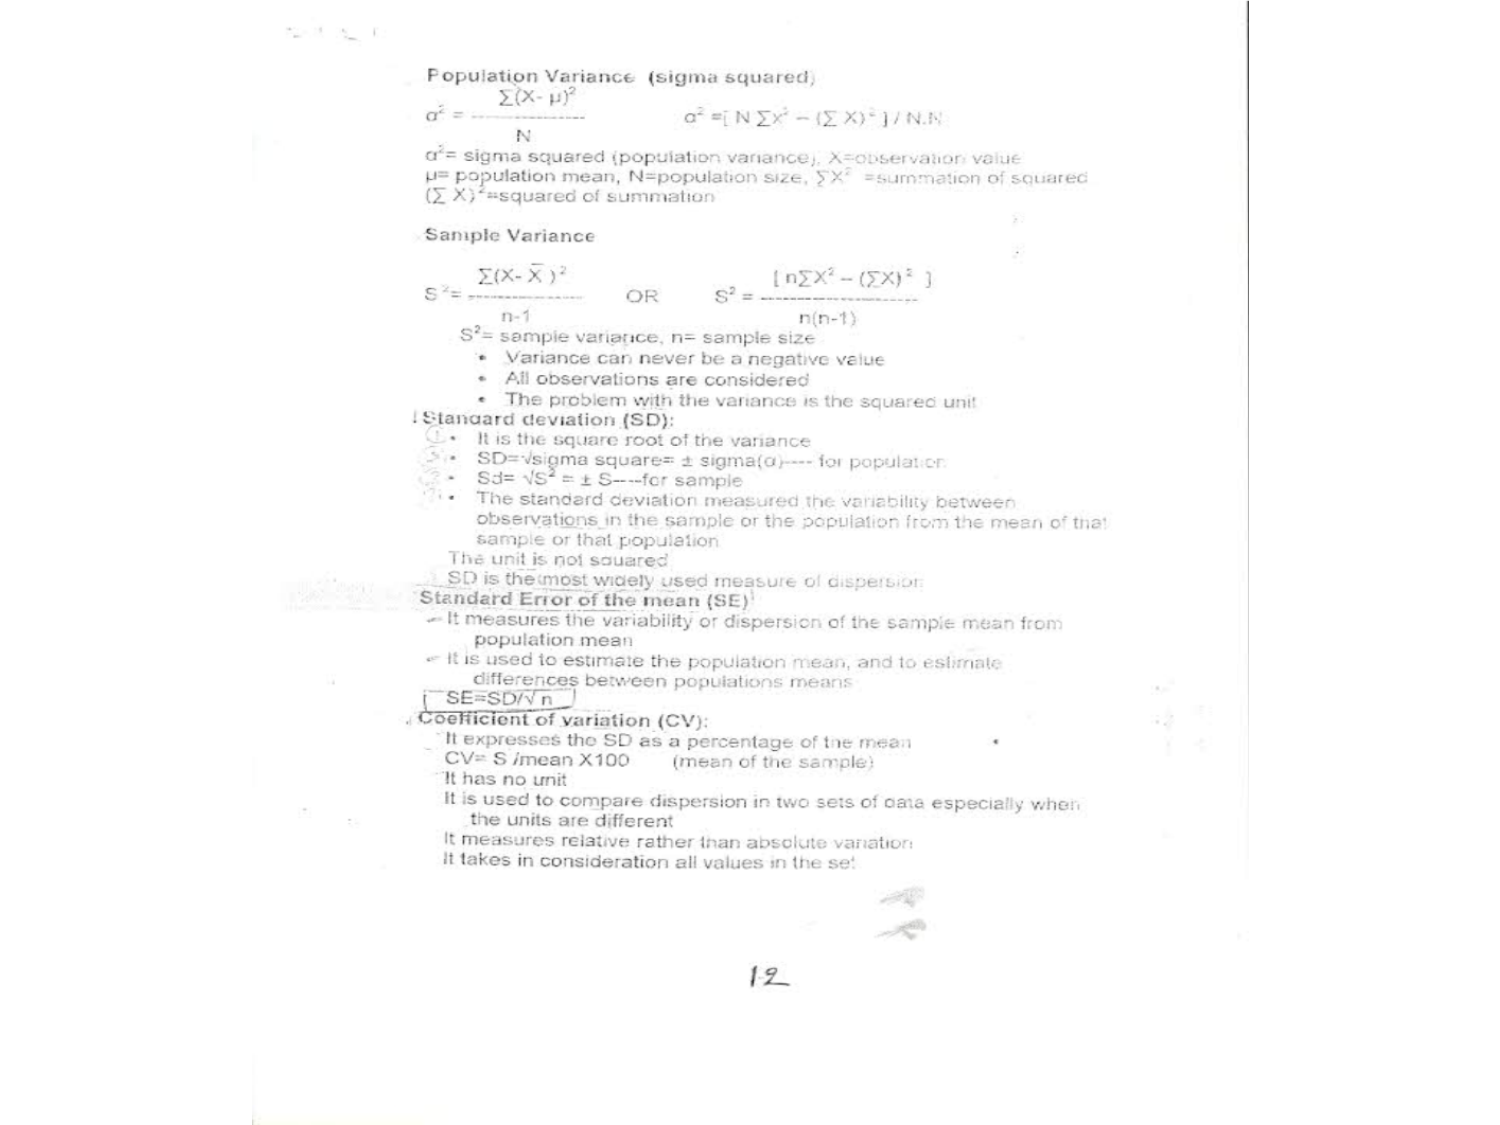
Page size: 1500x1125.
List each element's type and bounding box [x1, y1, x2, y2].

picture [251, 0, 1249, 1125]
